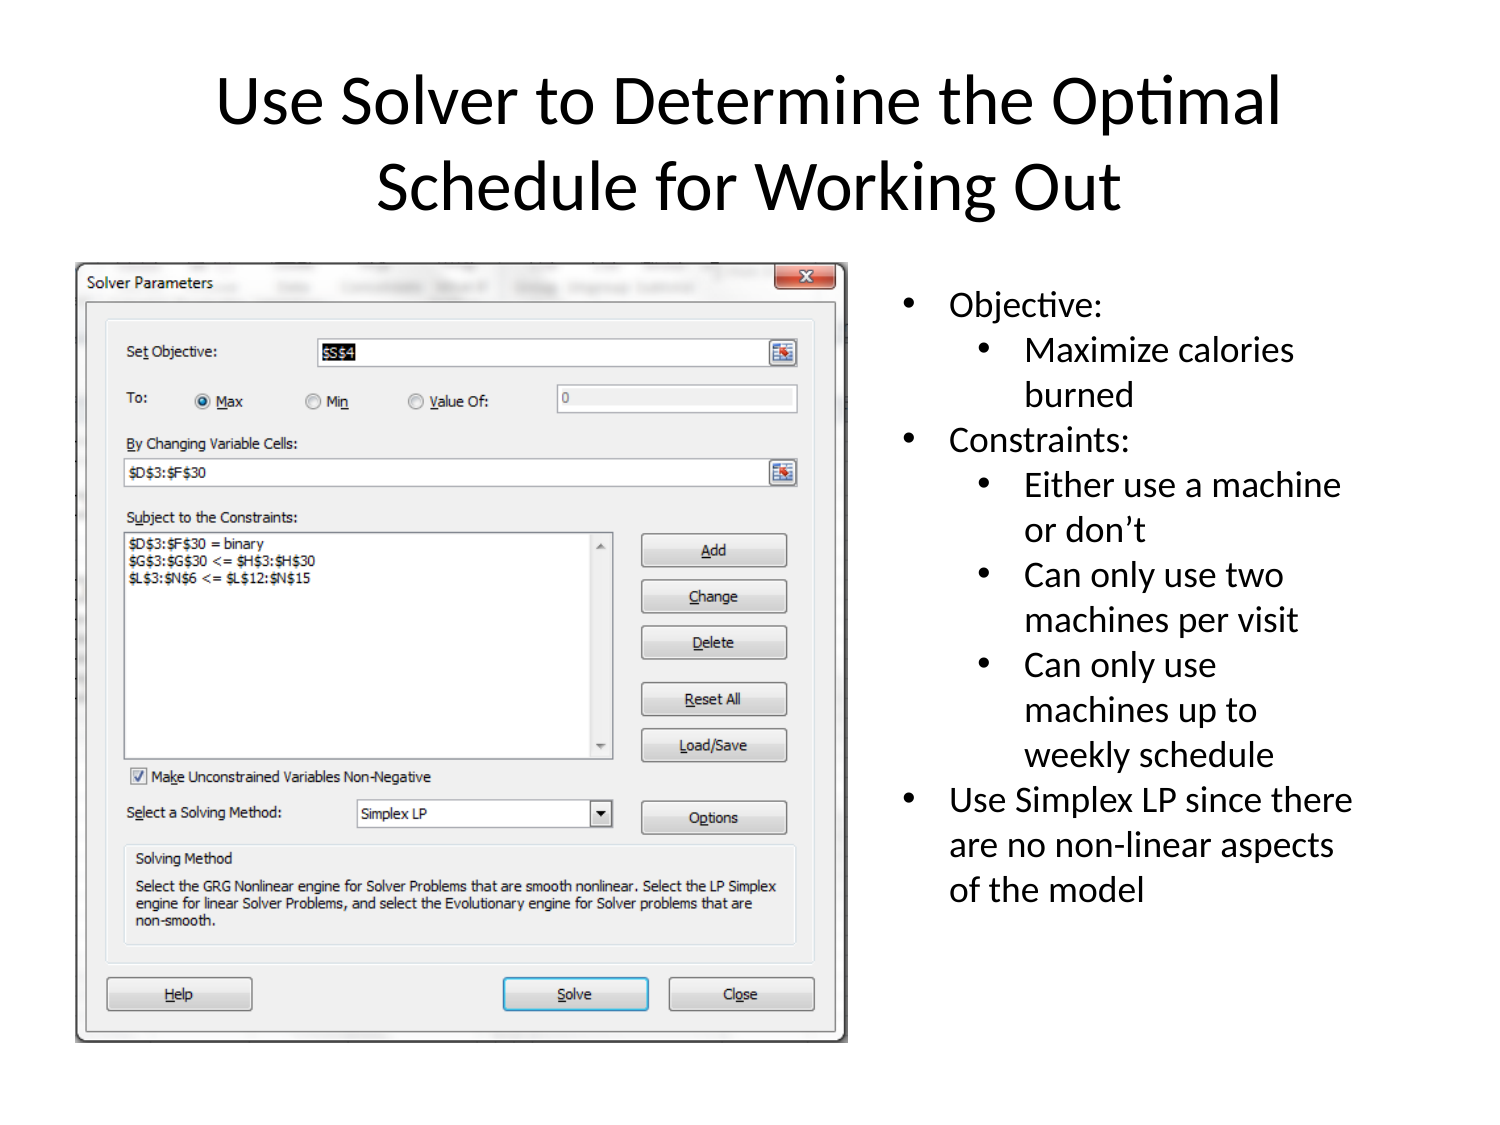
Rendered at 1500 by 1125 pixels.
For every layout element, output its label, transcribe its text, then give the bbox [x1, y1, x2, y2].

title Use Solver to Determine the Optimal Schedule for Working Out [75, 45, 1425, 233]
picture [74, 262, 848, 1043]
text_box Objective: Maximize calories burned Constraints: Either use a machine or don’t Can only use two machines per visit Can only use machines up to weekly schedule Use Simplex LP since there are no non-linear aspects of the model [887, 272, 1375, 918]
